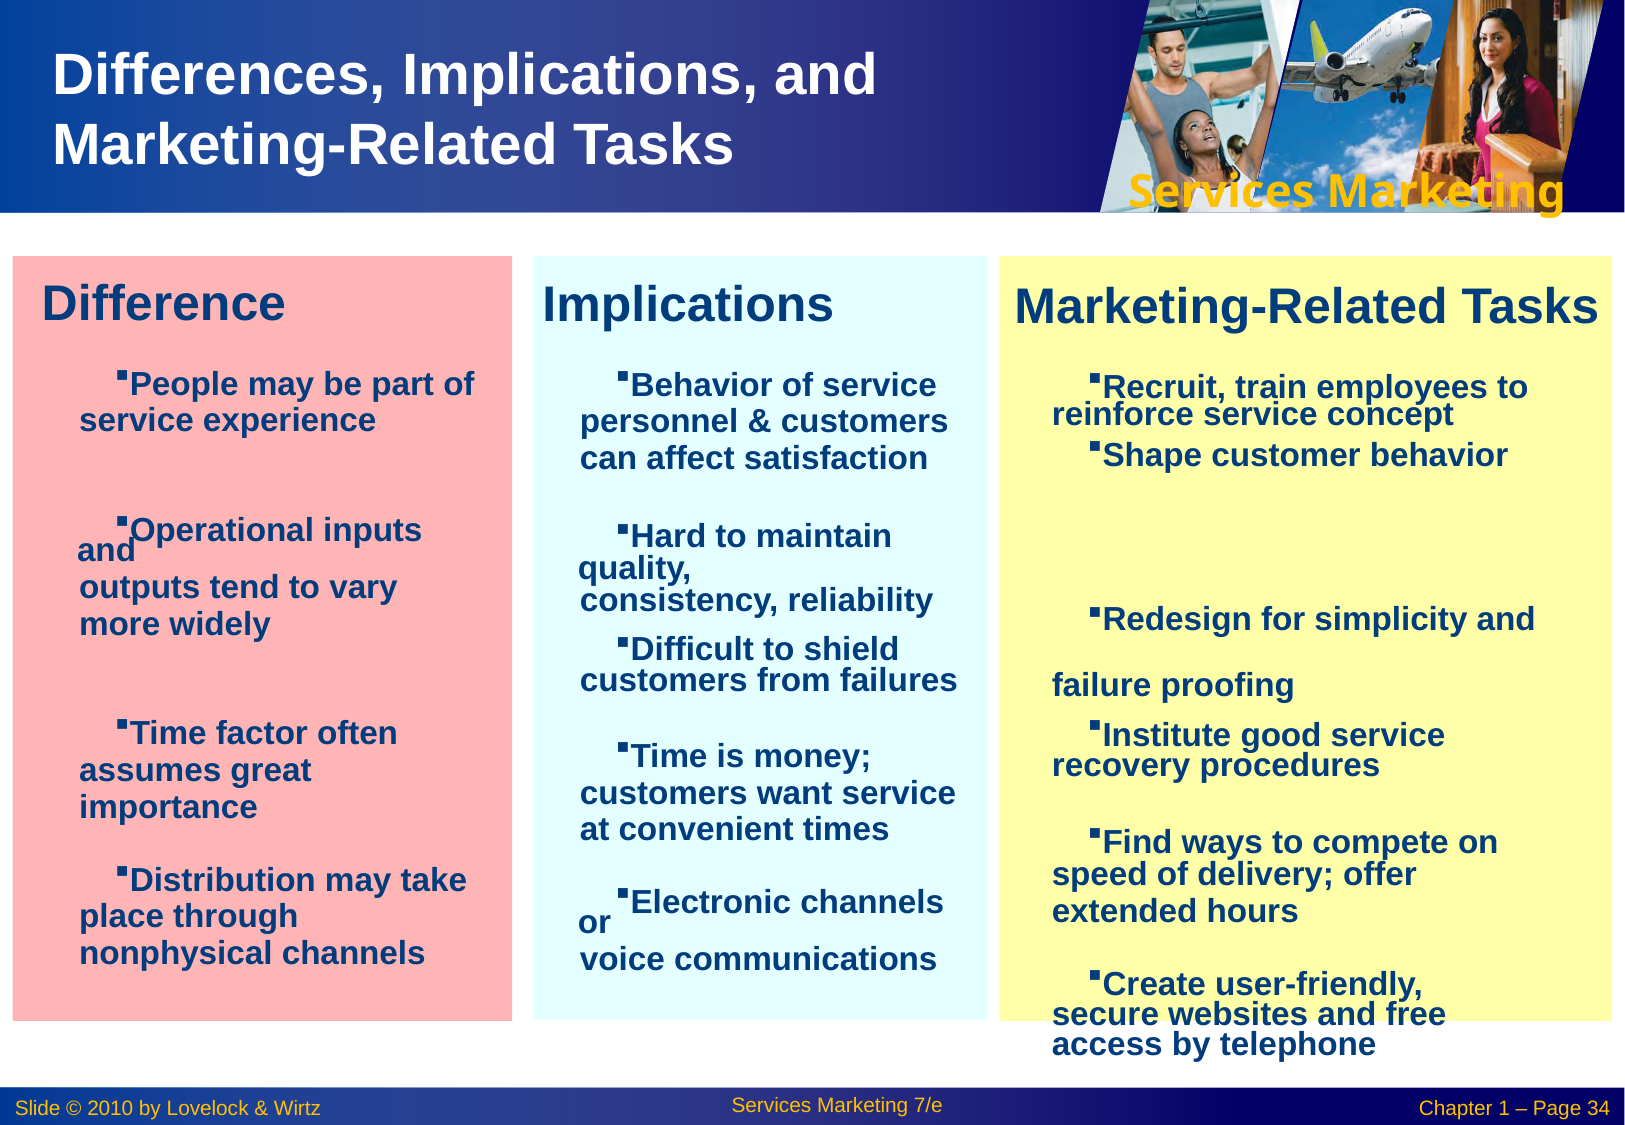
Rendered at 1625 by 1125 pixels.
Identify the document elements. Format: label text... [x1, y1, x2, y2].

picture [1162, 186, 1172, 192]
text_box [12, 255, 1625, 1125]
picture [1546, 187, 1556, 202]
picture [1100, 0, 1604, 213]
title Differences, Implications, and Marketing-Related Tasks [36, 37, 1088, 176]
